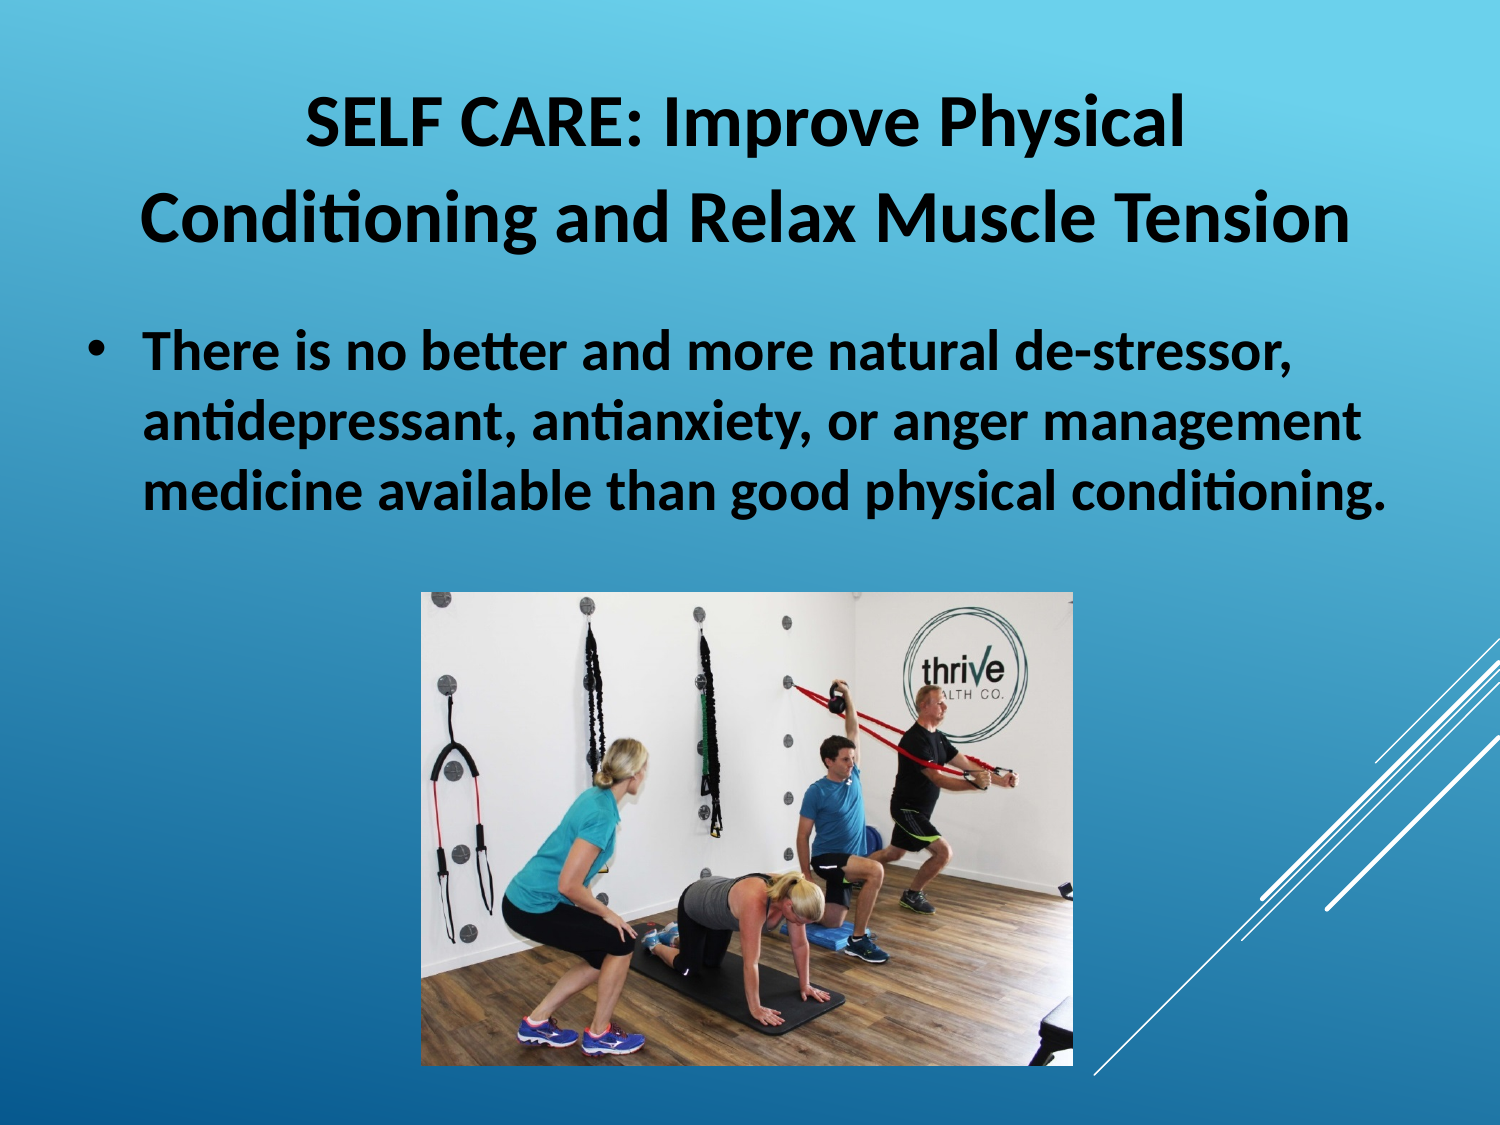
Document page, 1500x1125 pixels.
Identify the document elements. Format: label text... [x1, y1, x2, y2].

text_box There is no better and more natural de-stressor, antidepressant, antianxiety, or anger management medicine available than good physical conditioning. [71, 305, 1422, 590]
picture [421, 592, 1073, 1067]
text_box SELF CARE: Improve Physical Conditioning and Relax Muscle Tension [98, 57, 1396, 266]
